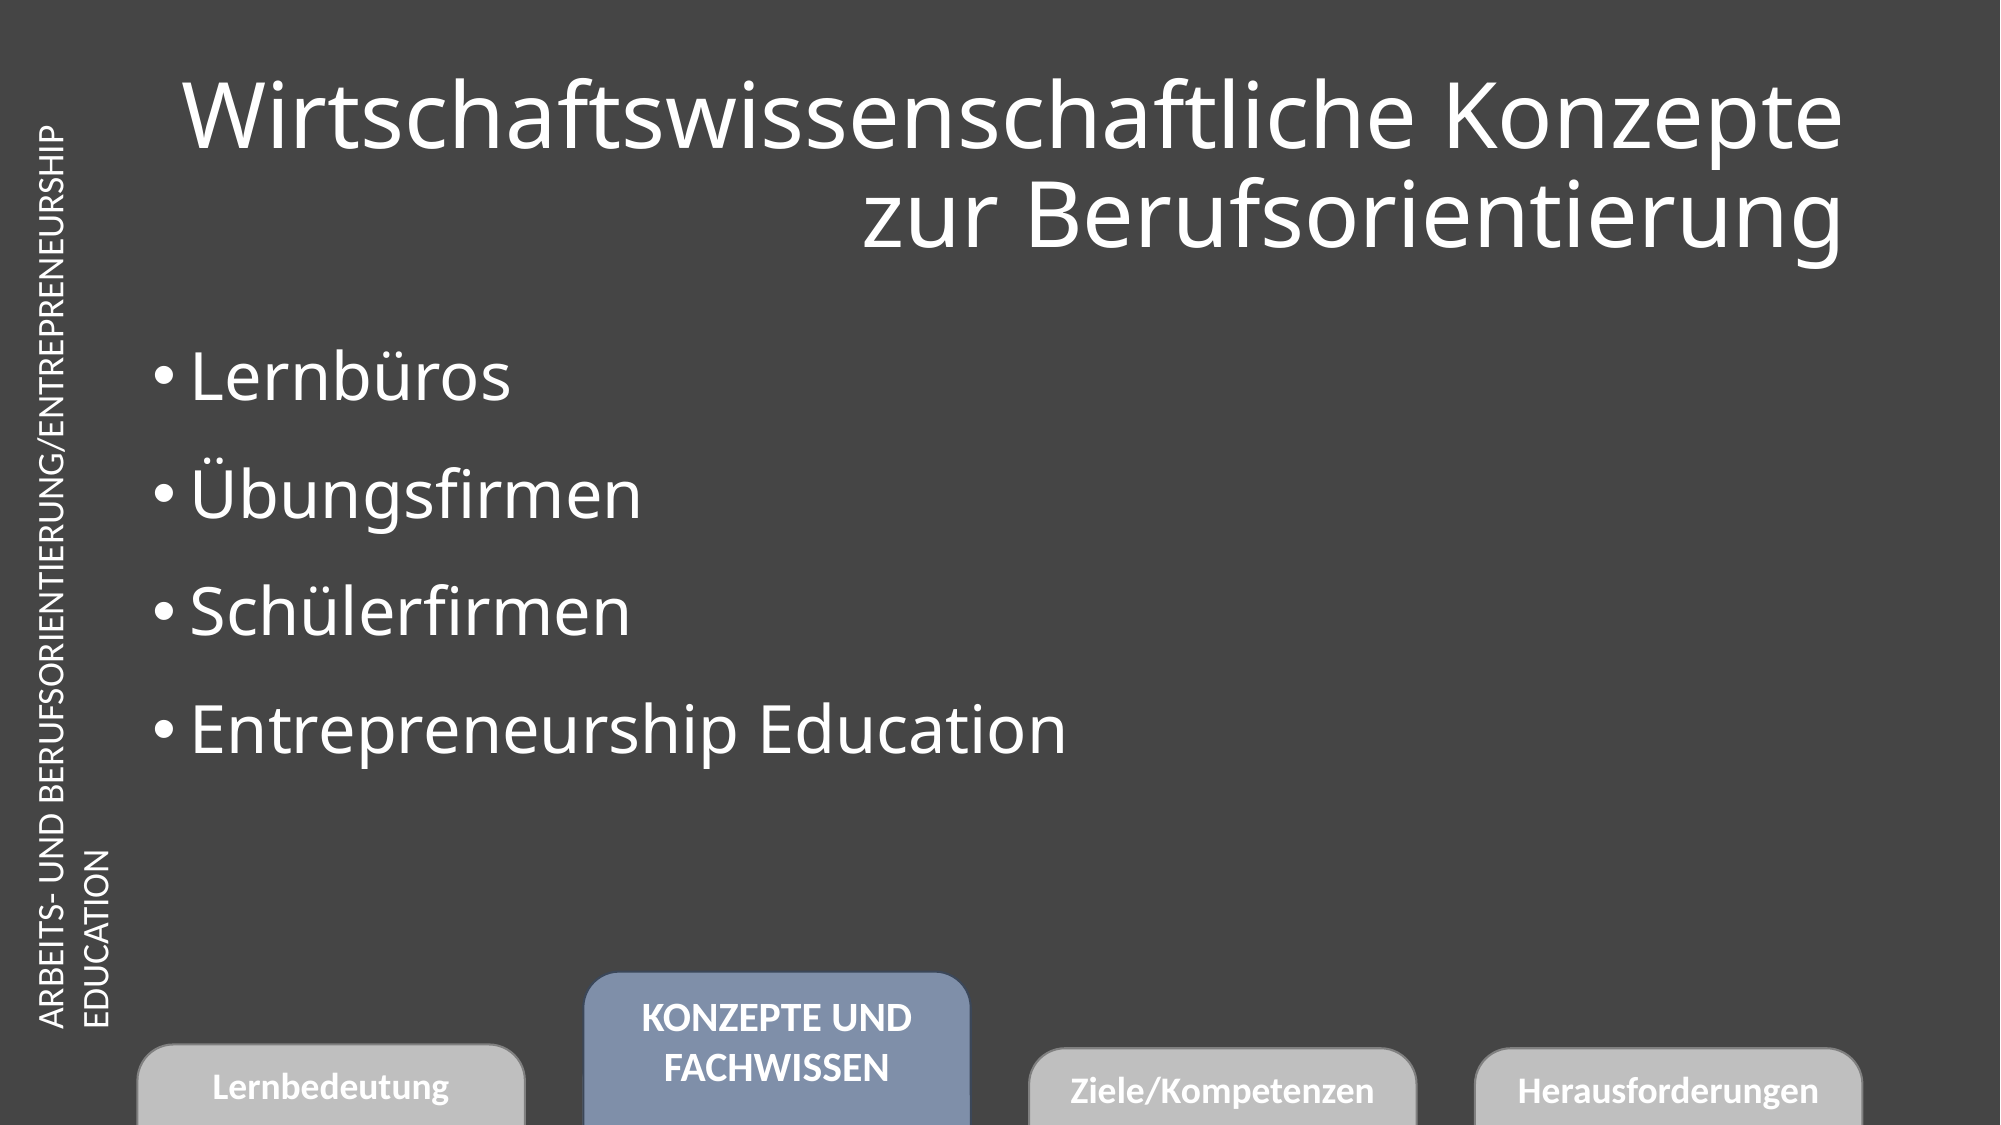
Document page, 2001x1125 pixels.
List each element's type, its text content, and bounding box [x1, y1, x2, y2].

title Wirtschaftswissenschaftliche Konzepte zur Berufsorientierung [137, 59, 1863, 278]
list Lernbüros Übungsfirmen Schülerfirmen Entrepreneurship Education [137, 335, 1863, 984]
